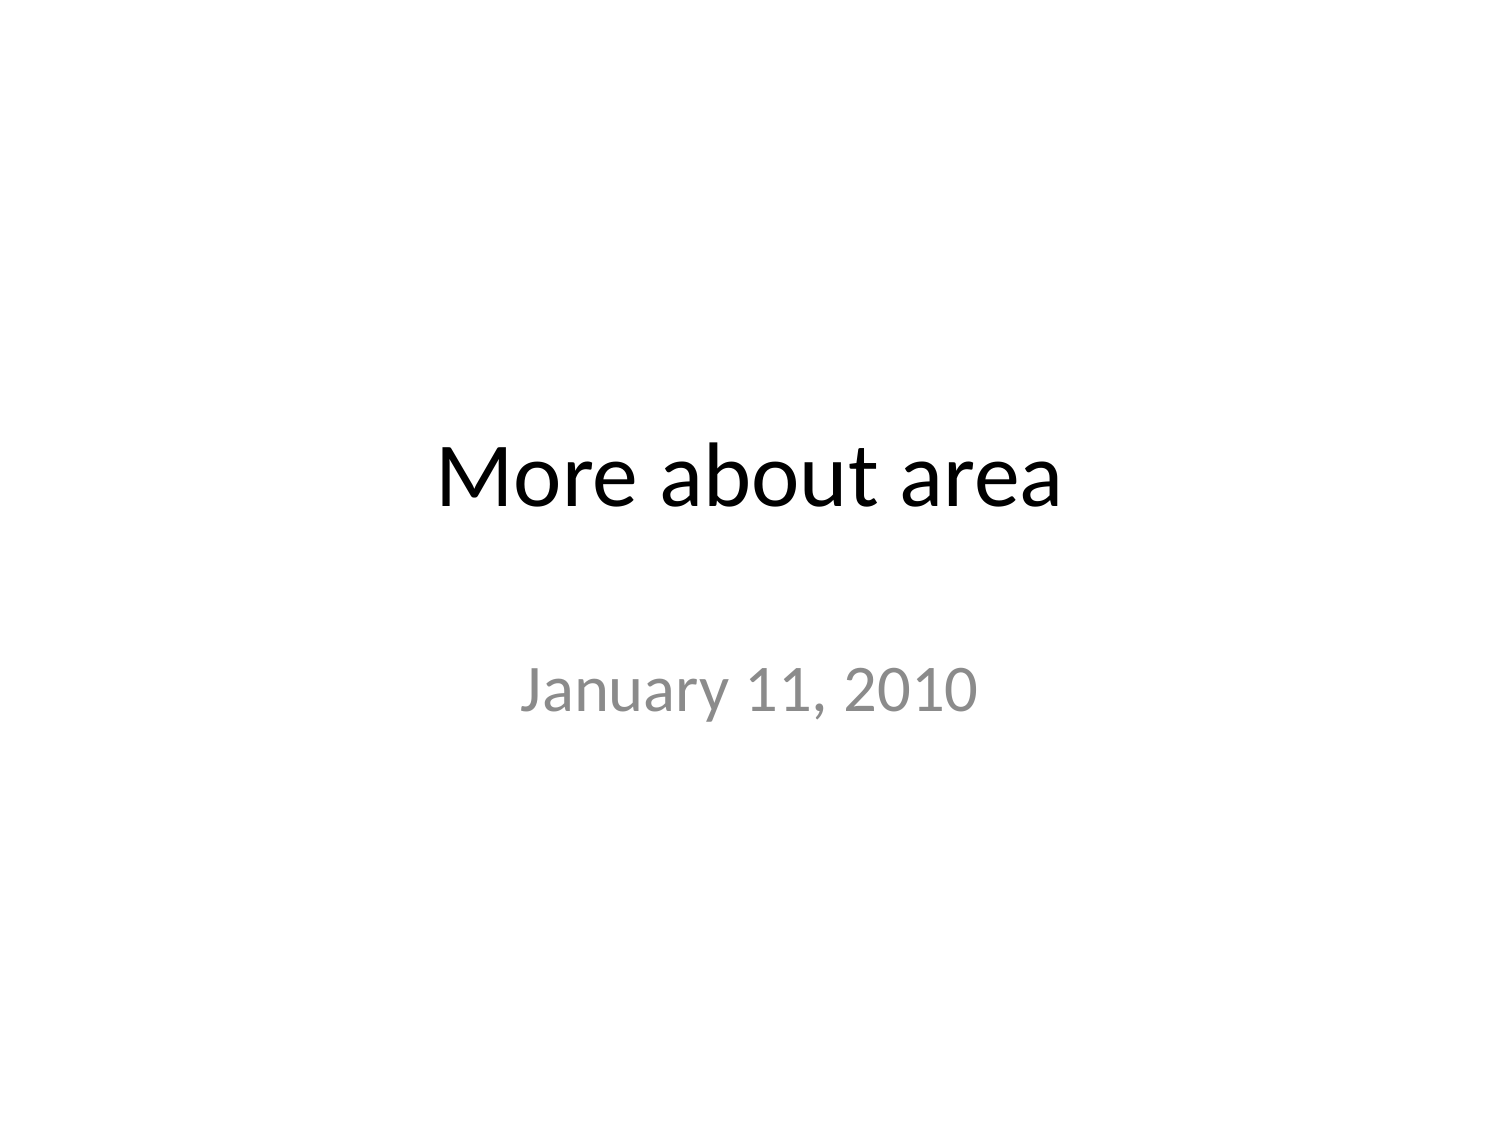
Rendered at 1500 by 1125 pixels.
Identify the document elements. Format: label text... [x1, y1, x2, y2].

title More about area [112, 349, 1388, 591]
subtitle January 11, 2010 [225, 637, 1275, 925]
